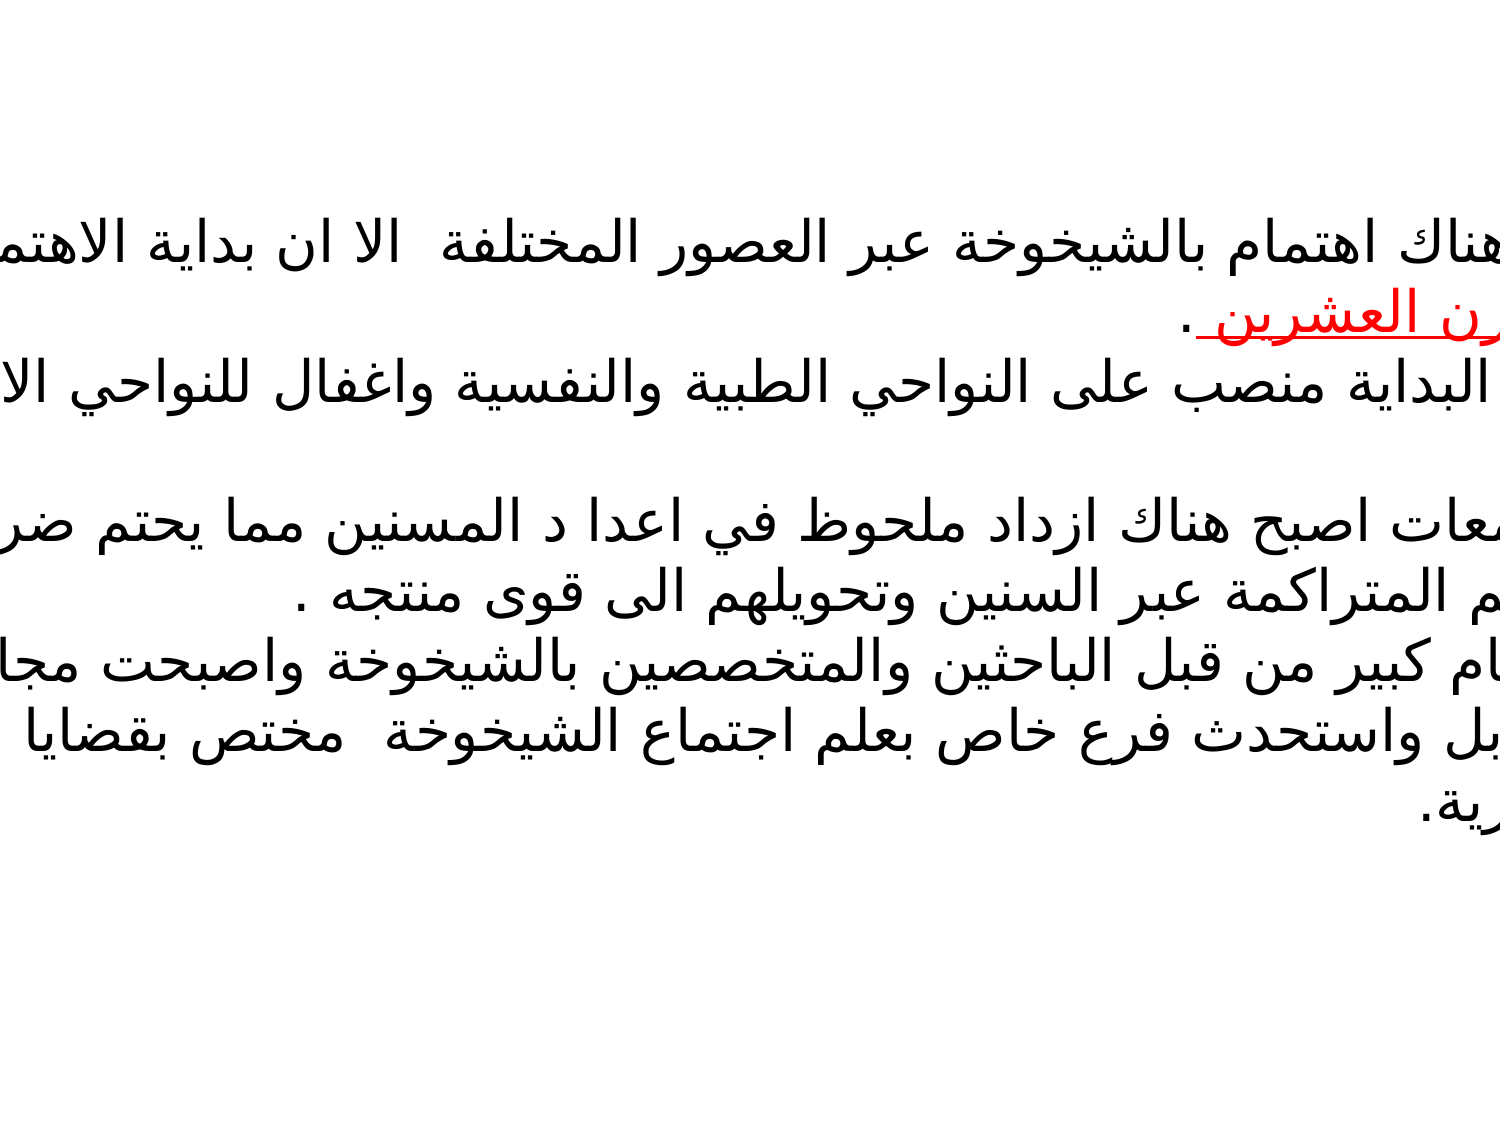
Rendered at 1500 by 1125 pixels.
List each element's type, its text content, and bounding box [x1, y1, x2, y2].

text_box بالرغم من ان هناك اهتمام بالشيخوخة عبر العصور المختلفة الا ان بداية الاهتمام بشكل علمي يعود الى بداية القرن العشرين . كان التركيز في البداية منصب على النواحي الطبية والنفسية واغفال للنواحي الاجتماعية والاقتصادية . مع تطور المجتمعات اصبح هناك ازداد ملحوظ في اعدا د المسنين مما يحتم ضرورة الاستفادة منهم ومن خبراتهم المتراكمة عبر السنين وتحويلهم الى قوى منتجه . اصبح هناك اهتمام كبير من قبل الباحثين والمتخصصين بالشيخوخة واصبحت مجالا خصبا للبحث والدراسة بل واستحدث فرع خاص بعلم اجتماع الشيخوخة مختص بقضايا ومشكلات هذه المرحلة العمرية. [0, 196, 1500, 841]
